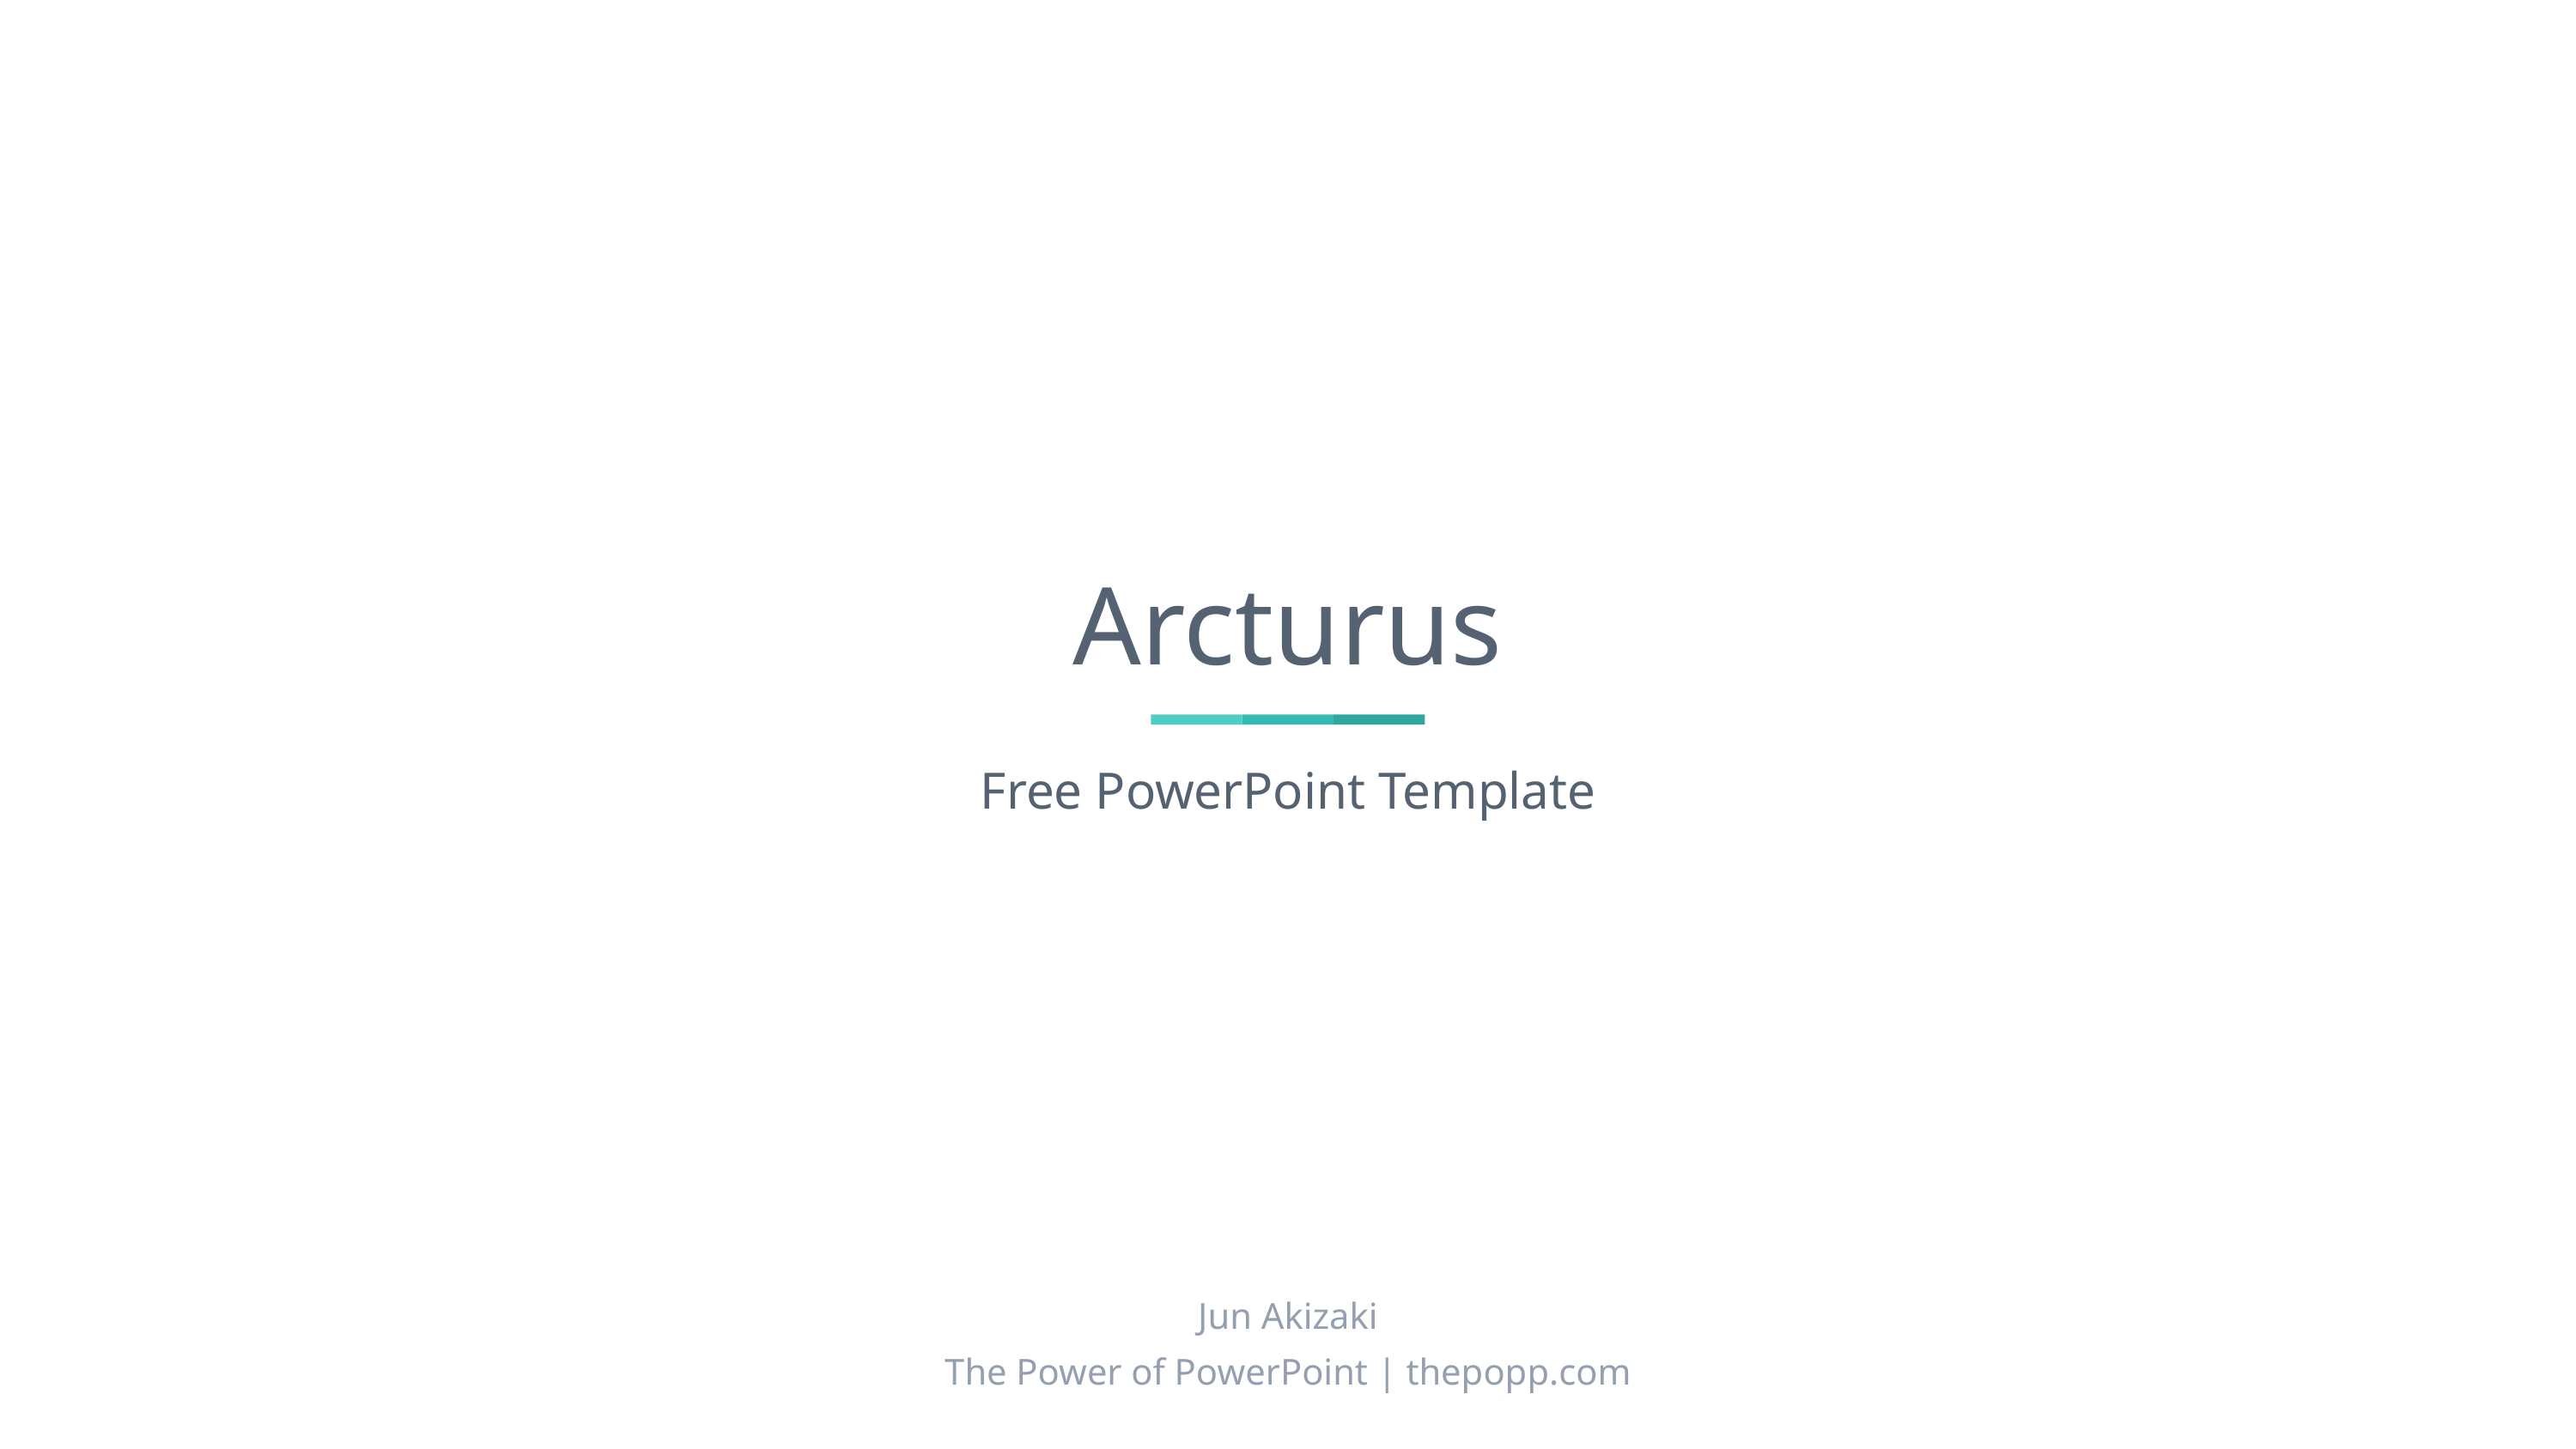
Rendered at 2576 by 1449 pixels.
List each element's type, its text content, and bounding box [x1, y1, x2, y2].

title Arcturus [67, 513, 2509, 694]
list Free PowerPoint Template [451, 753, 2125, 858]
list Jun Akizaki The Power of PowerPoint | thepopp.com [451, 1166, 2125, 1399]
